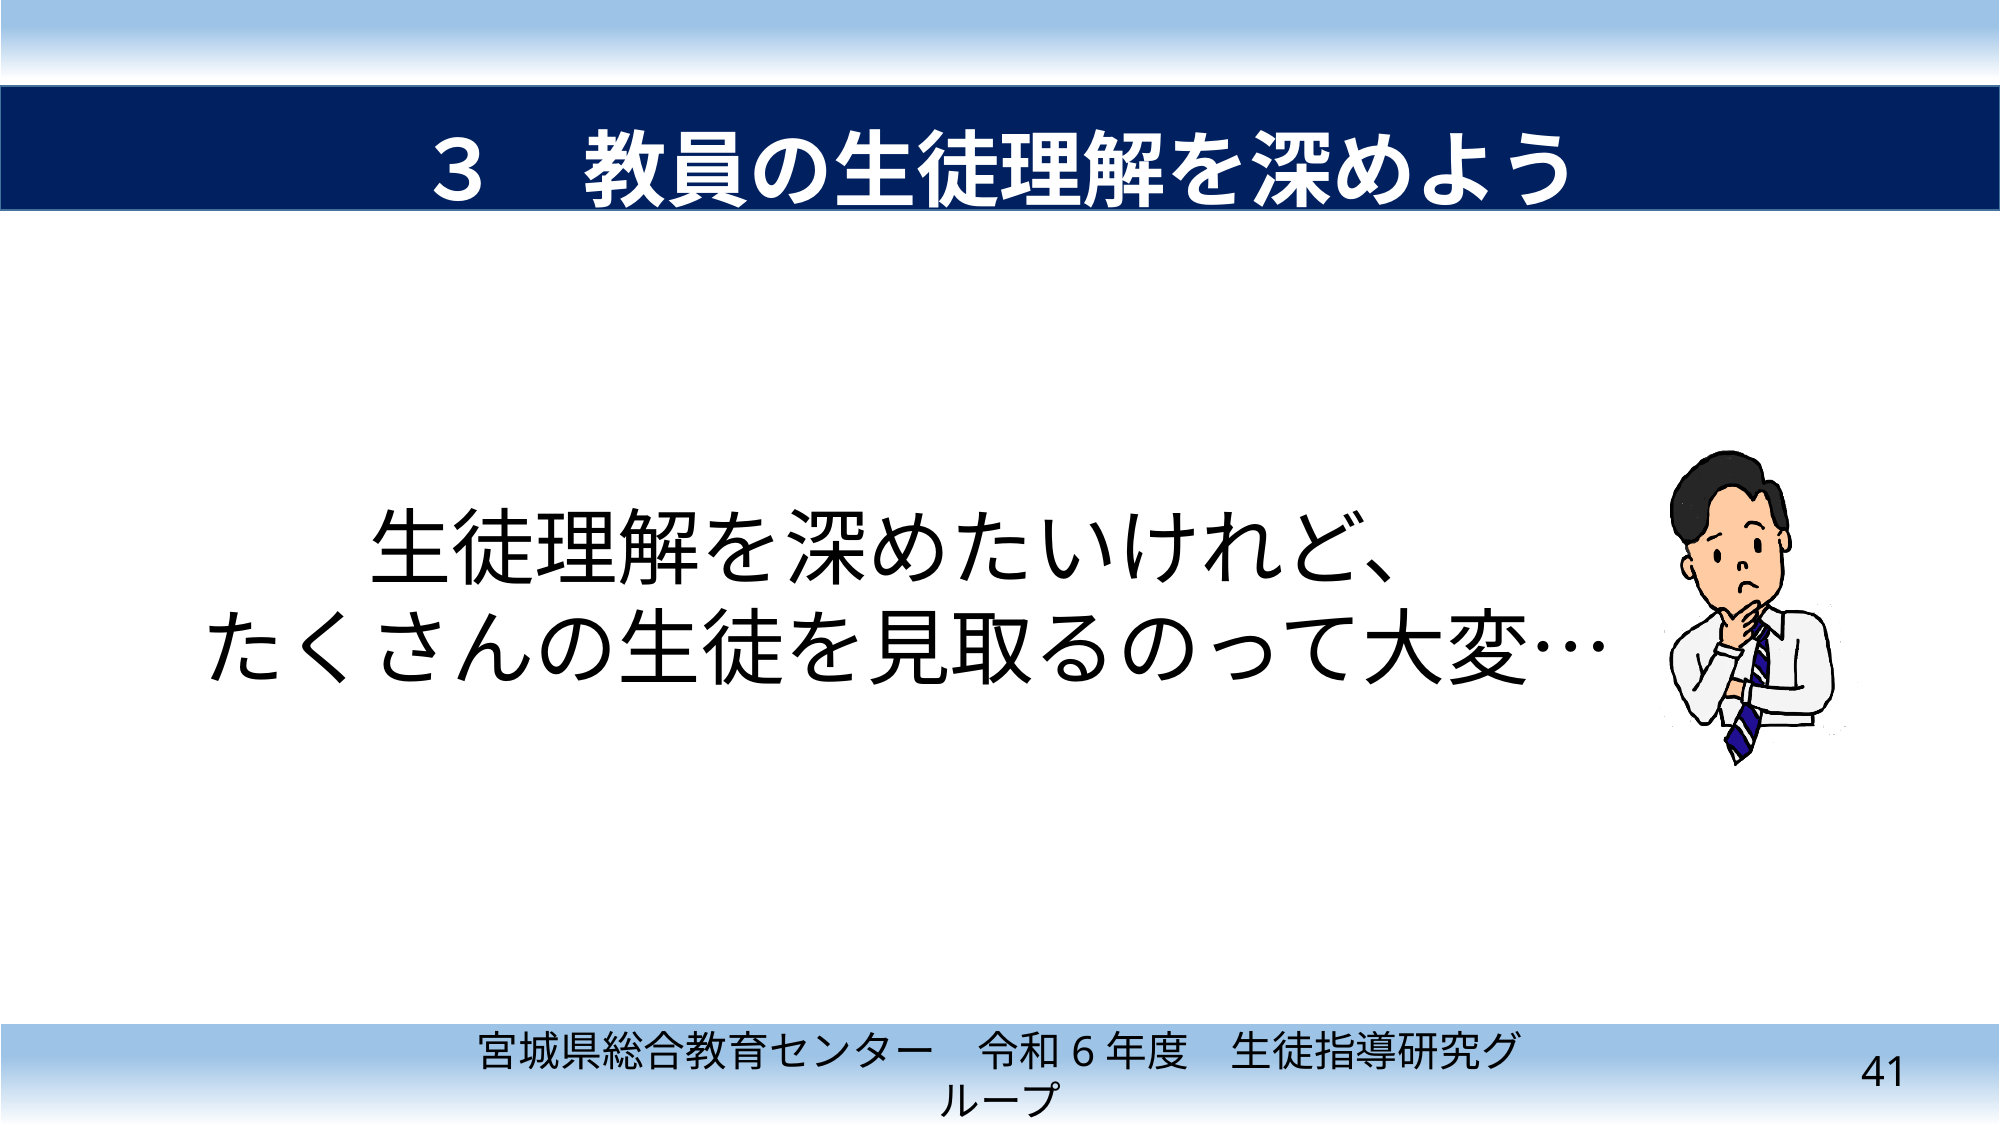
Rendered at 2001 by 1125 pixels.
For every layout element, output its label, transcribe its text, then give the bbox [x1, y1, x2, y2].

text_box 宮城県総合教育センター 令和6年度 生徒指導研究グループ [428, 1045, 1572, 1105]
slide_number 40 [1811, 1043, 1925, 1104]
text_box 生徒理解を深めたいけれど、 たくさんの生徒を見取るのって大変… [170, 487, 1644, 703]
text_box [1780, 85, 2000, 211]
text_box [0, 85, 220, 211]
text_box ３ 教員の生徒理解を深めよう [220, 59, 1780, 224]
picture [1655, 418, 1868, 774]
